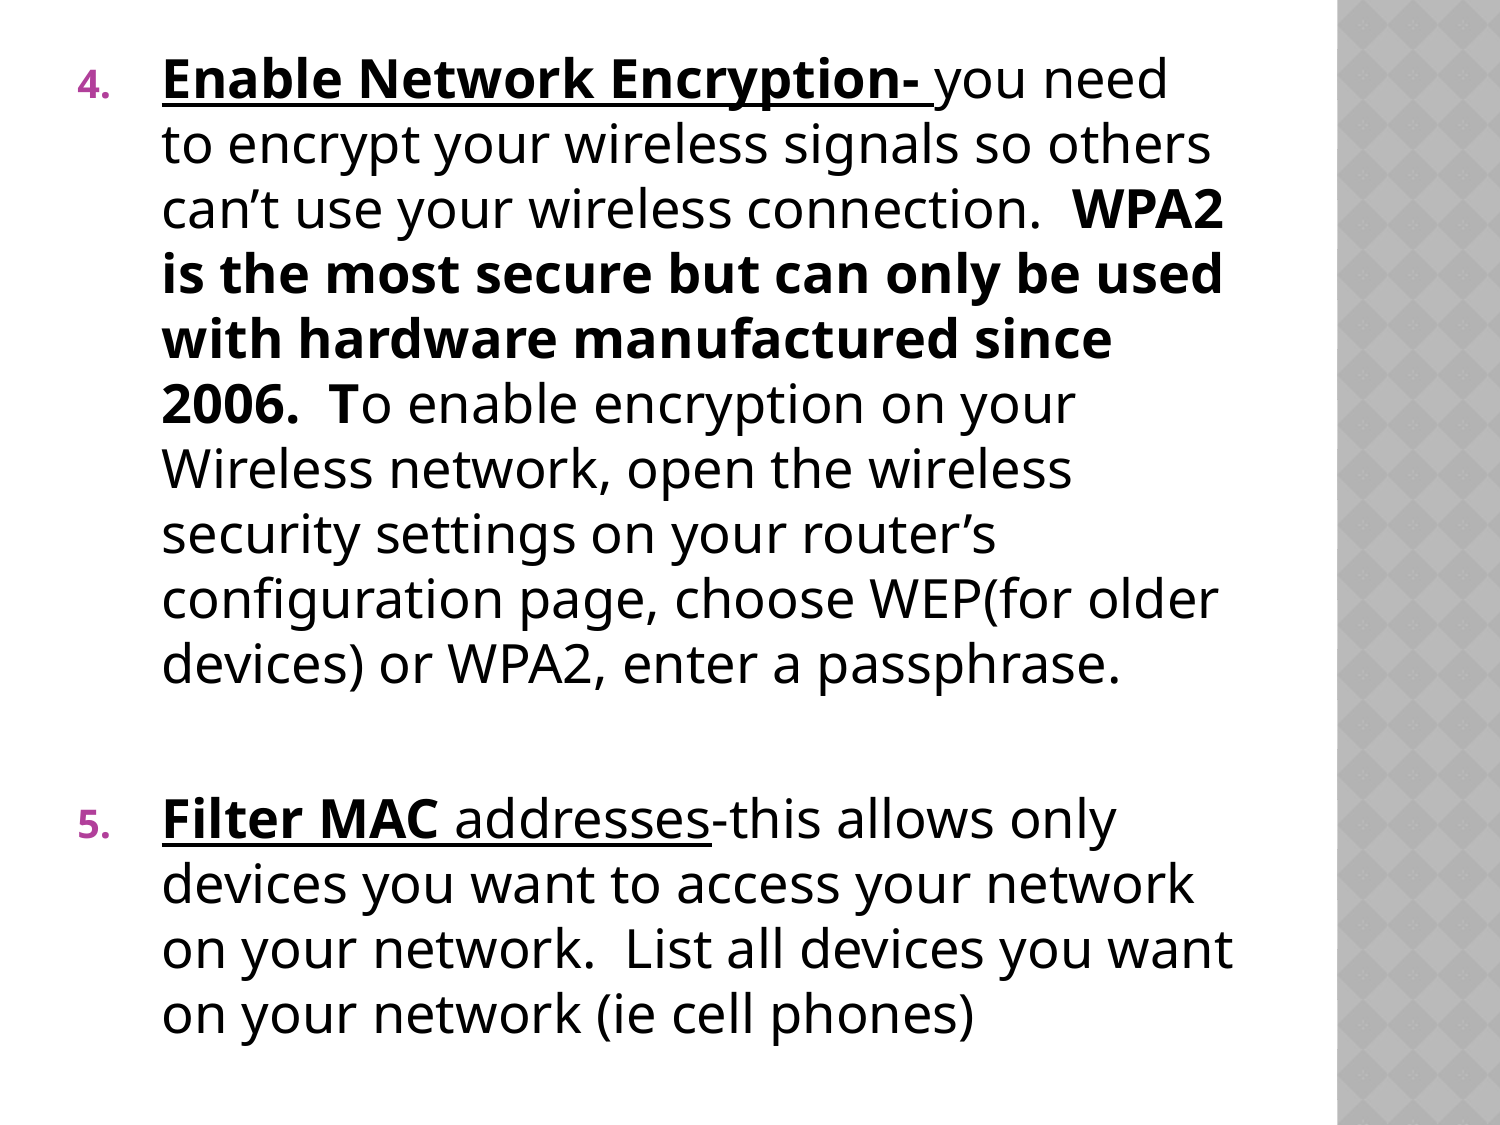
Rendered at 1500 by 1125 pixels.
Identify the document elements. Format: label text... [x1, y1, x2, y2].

list Enable Network Encryption- you need to encrypt your wireless signals so others can’t use your wireless connection. WPA2 is the most secure but can only be used with hardware manufactured since 2006. To enable encryption on your Wireless network, open the wireless security settings on your router’s configuration page, choose WEP(for older devices) or WPA2, enter a passphrase. Filter MAC addresses-this allows only devices you want to access your network on your network. List all devices you want on your network (ie cell phones) [62, 37, 1250, 1100]
